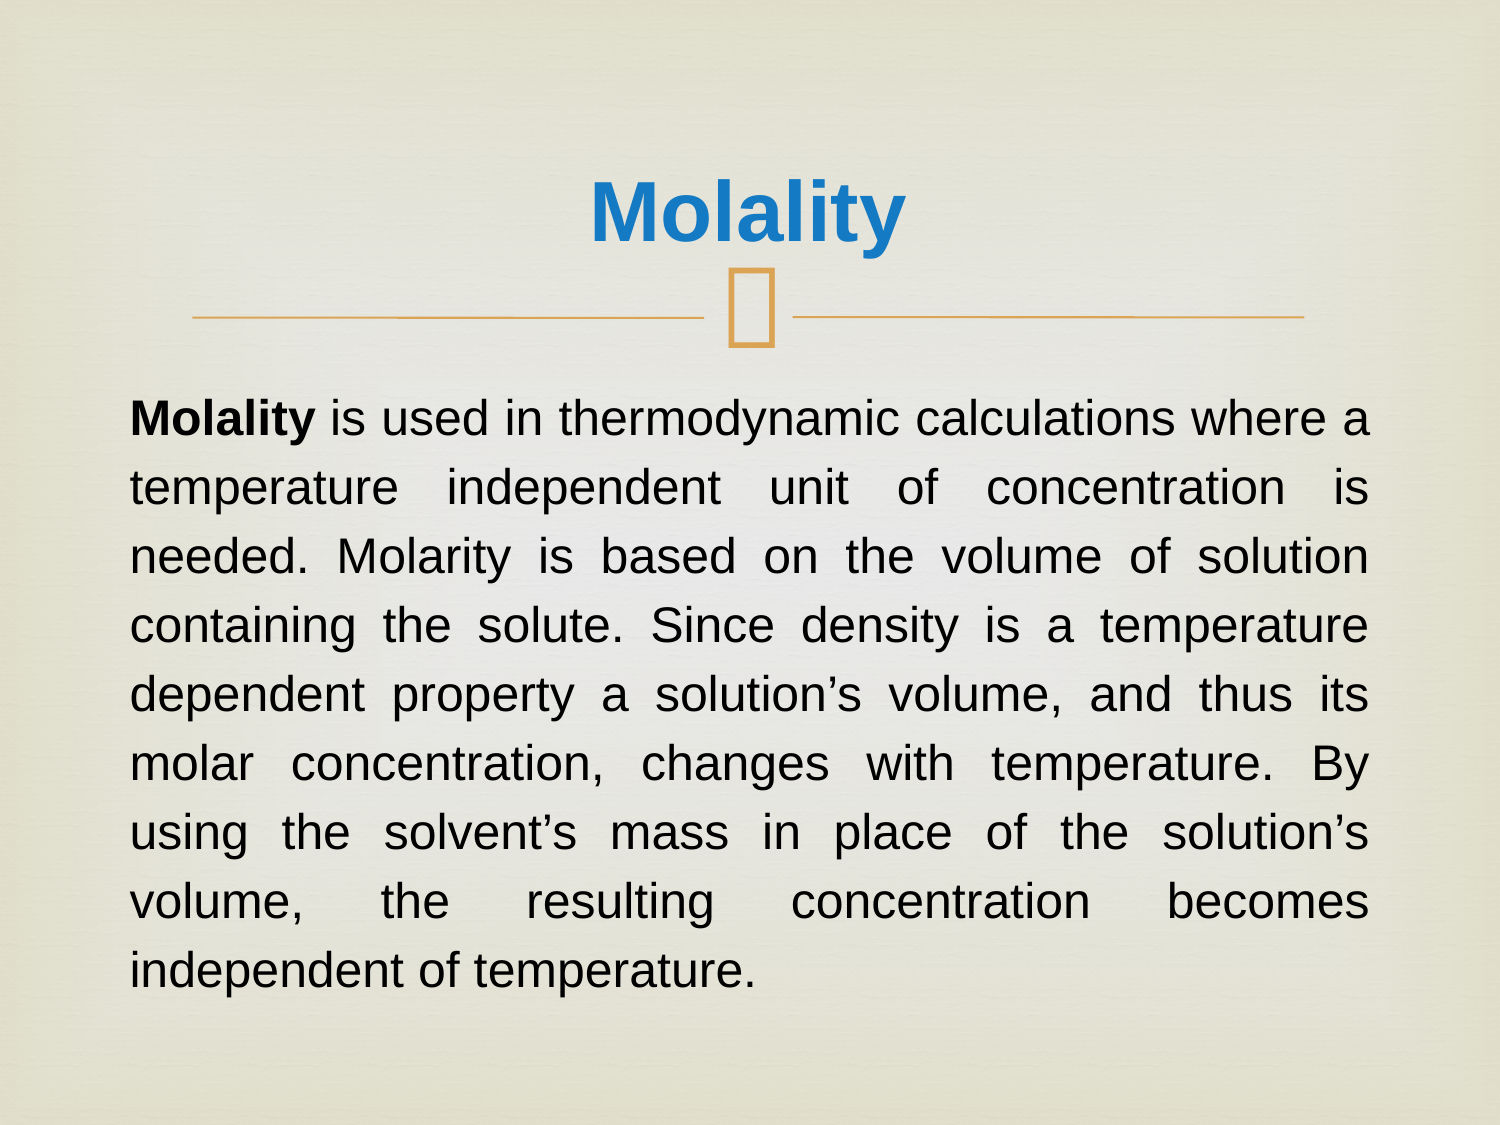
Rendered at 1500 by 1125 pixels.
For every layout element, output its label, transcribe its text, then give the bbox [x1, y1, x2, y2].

list Molality is used in thermodynamic calculations where a temperature independent unit of concentration is needed. Molarity is based on the volume of solution containing the solute. Since density is a temperature dependent property a solution’s volume, and thus its molar concentration, changes with temperature. By using the solvent’s mass in place of the solution’s volume, the resulting concentration becomes independent of temperature. [114, 368, 1386, 1005]
title Molality [112, 137, 1385, 311]
